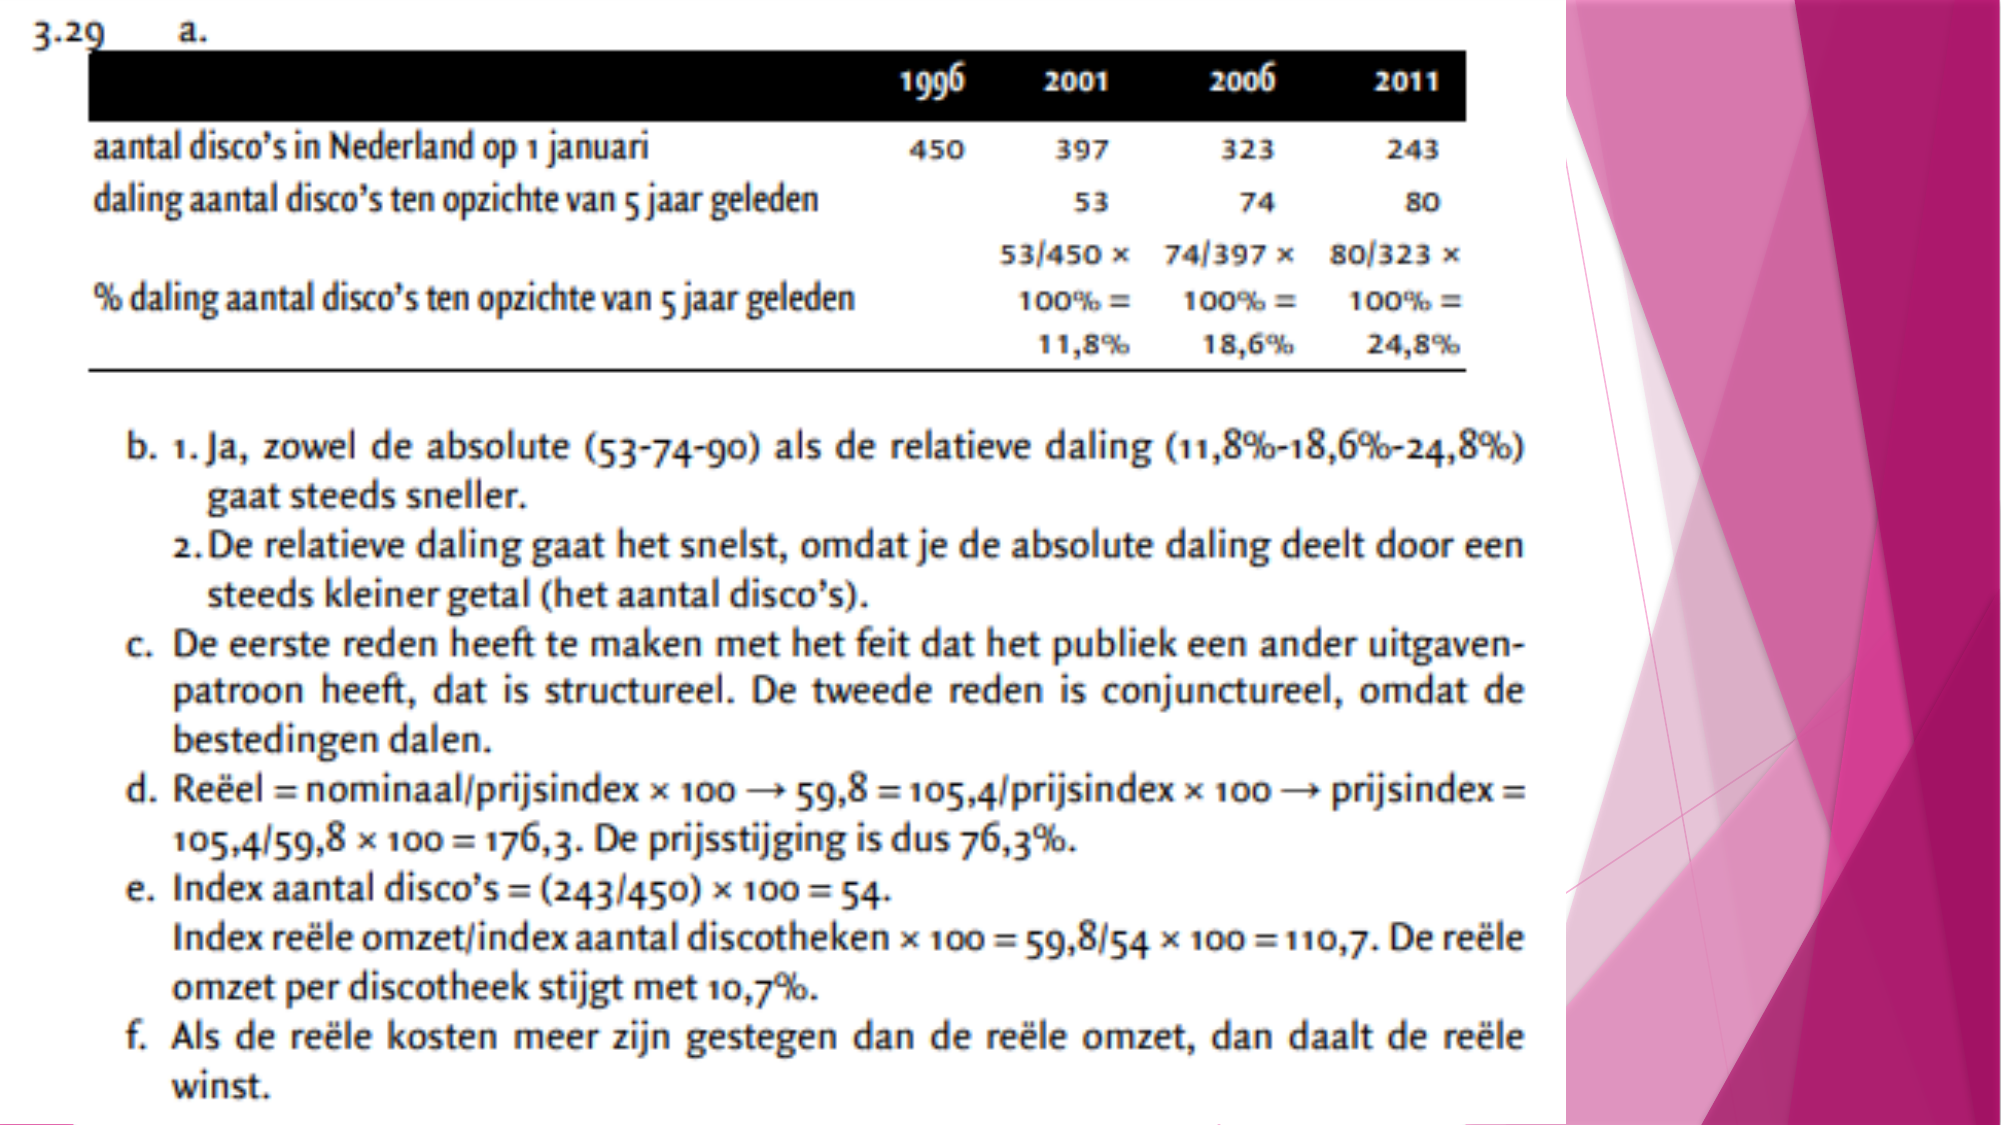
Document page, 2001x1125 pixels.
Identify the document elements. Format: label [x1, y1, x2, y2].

picture [0, 0, 1566, 1125]
